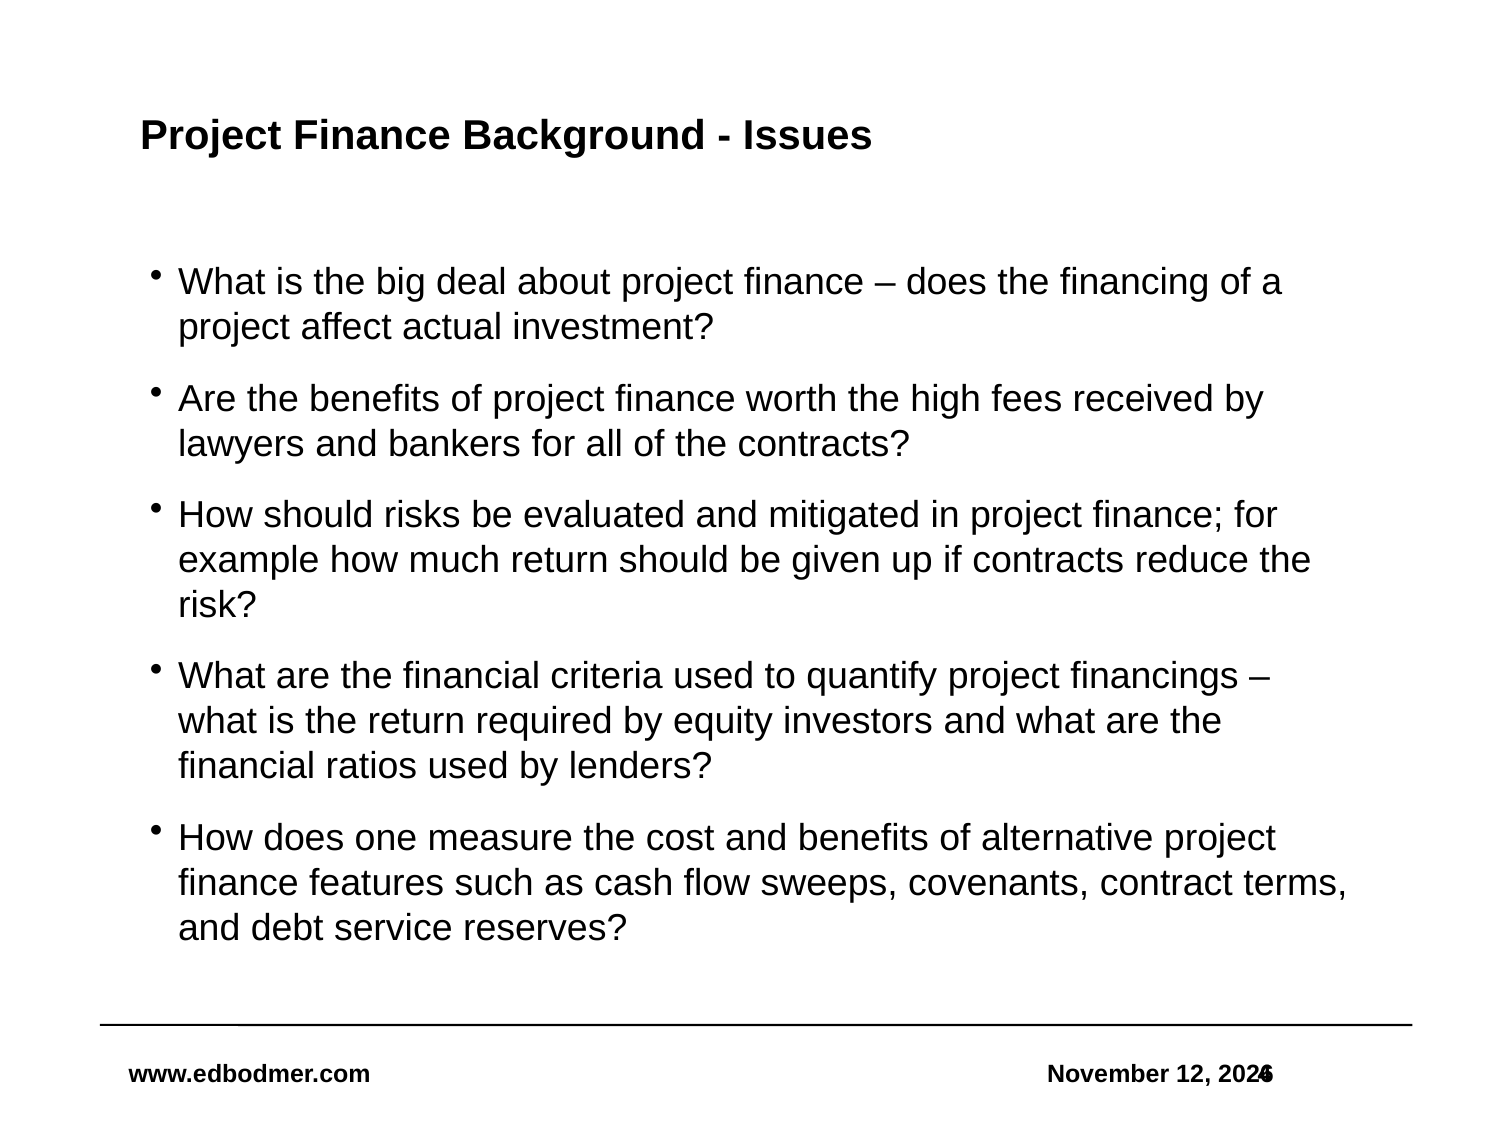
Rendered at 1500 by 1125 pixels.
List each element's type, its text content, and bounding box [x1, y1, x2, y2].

title Project Finance Background - Issues [124, 99, 1288, 226]
list What is the big deal about project finance – does the financing of a project affect actual investment? Are the benefits of project finance worth the high fees received by lawyers and bankers for all of the contracts? How should risks be evaluated and mitigated in project finance; for example how much return should be given up if contracts reduce the risk? What are the financial criteria used to quantify project financings – what is the return required by equity investors and what are the financial ratios used by lenders? How does one measure the cost and benefits of alternative project finance features such as cash flow sweeps, covenants, contract terms, and debt service reserves? [124, 249, 1376, 1001]
